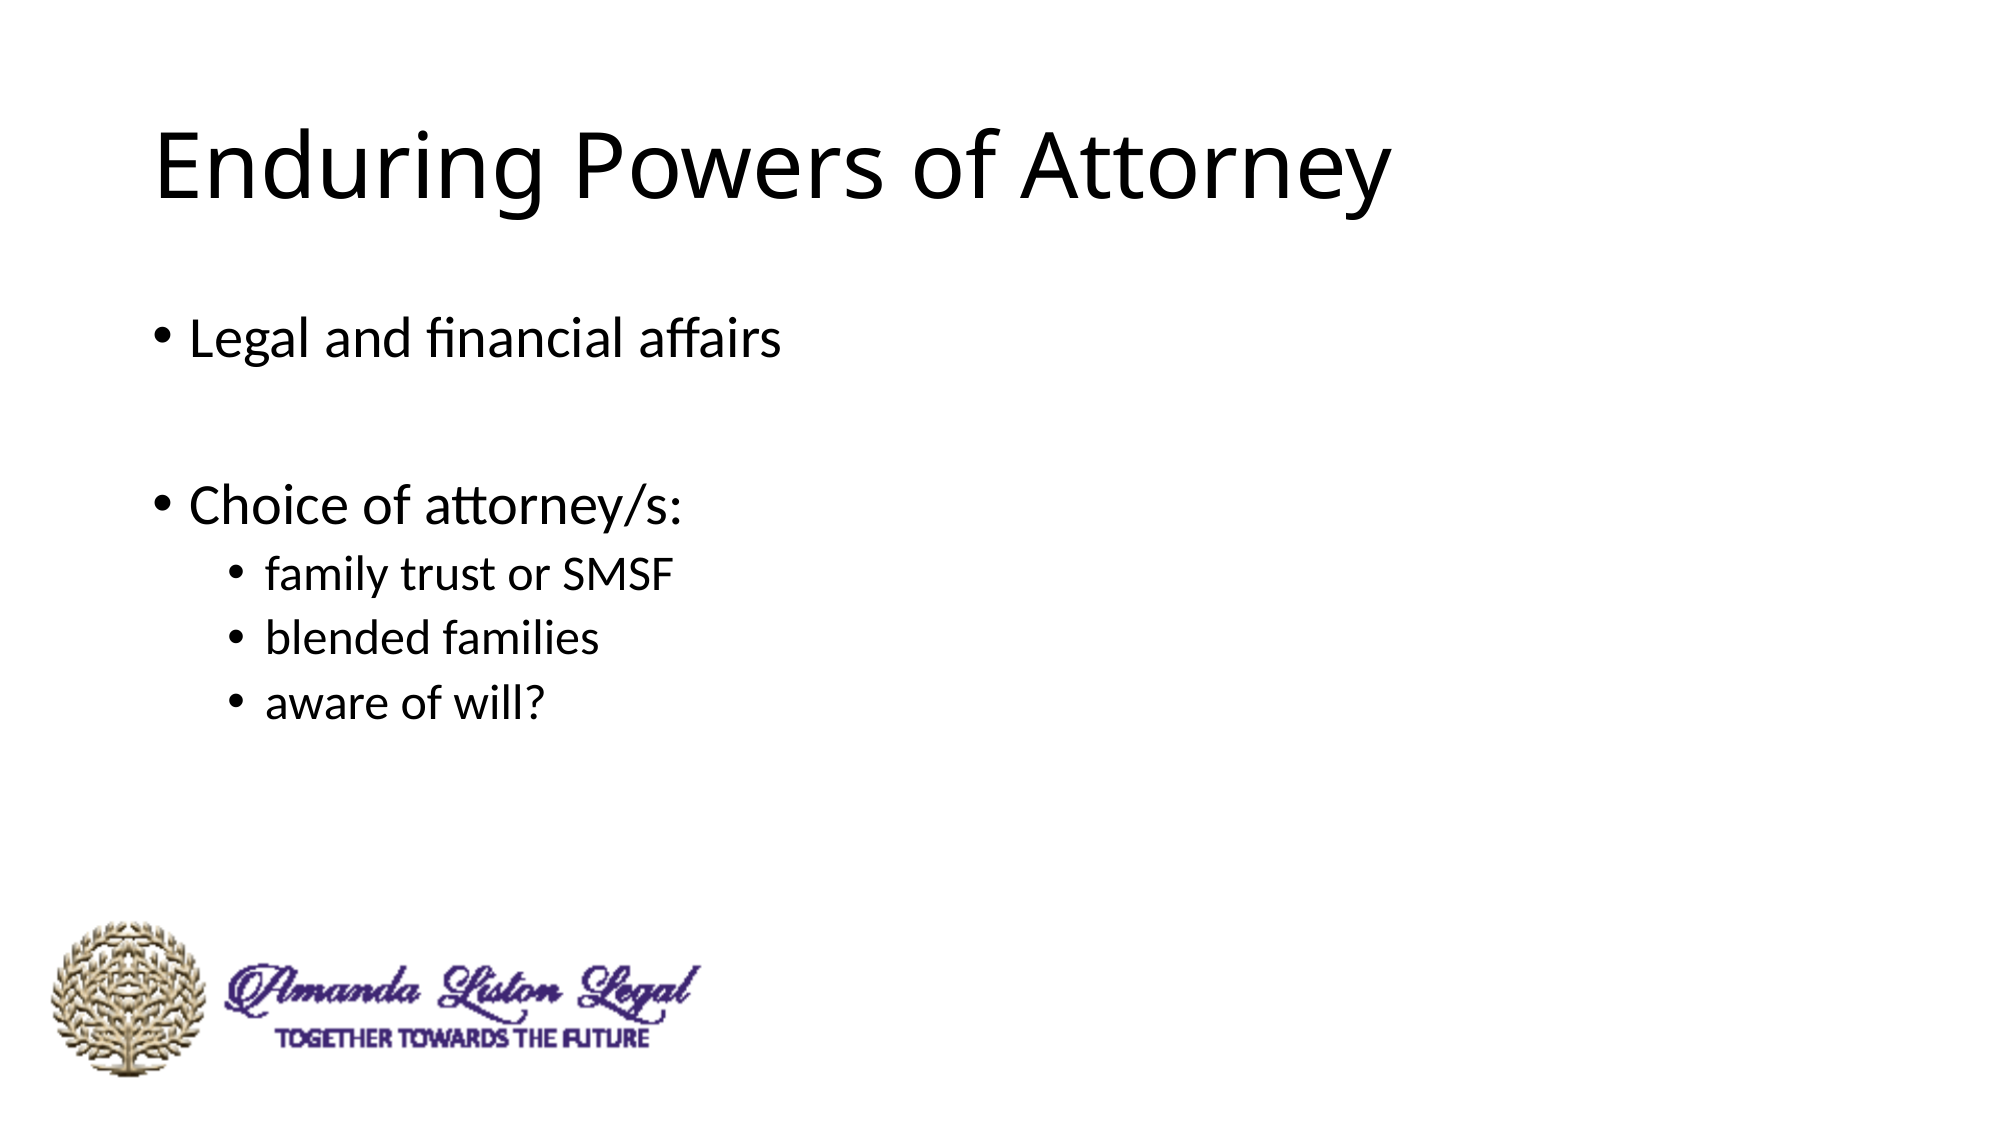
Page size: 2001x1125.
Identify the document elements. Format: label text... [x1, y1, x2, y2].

list Legal and financial affairs Choice of attorney/s: family trust or SMSF blended families aware of will? [137, 299, 1863, 1014]
picture [0, 889, 774, 1125]
title Enduring Powers of Attorney [137, 59, 1863, 278]
